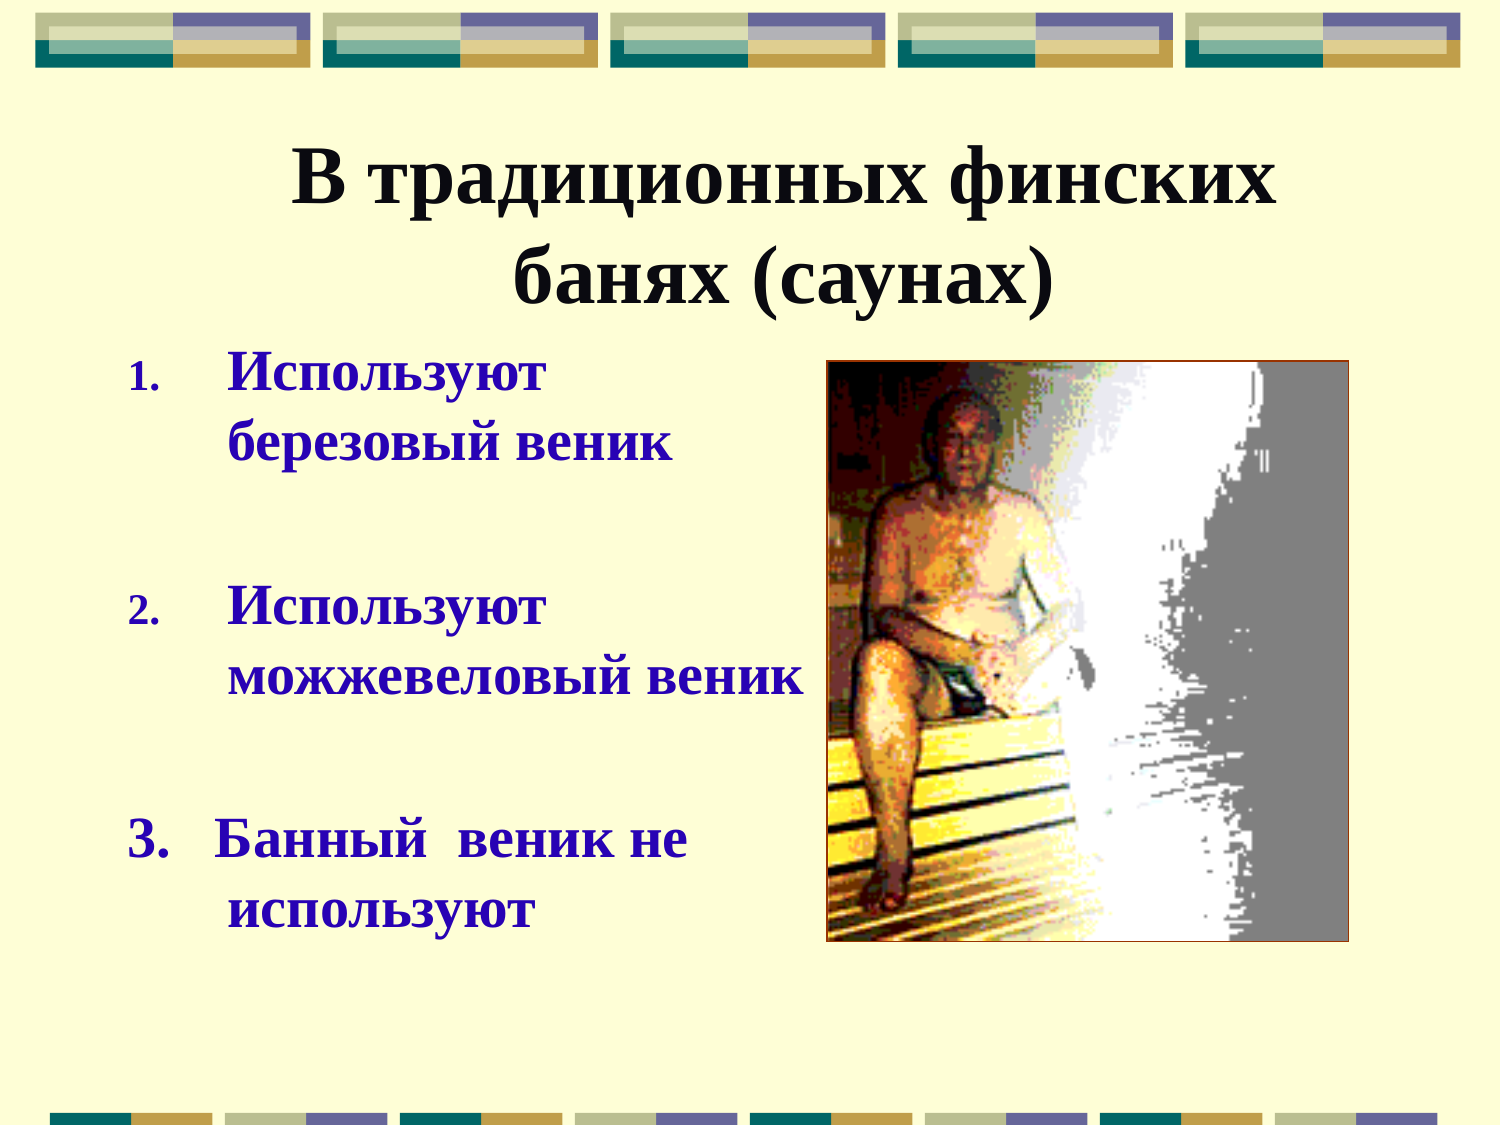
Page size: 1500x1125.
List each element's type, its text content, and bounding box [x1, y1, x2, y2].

picture [827, 361, 1348, 941]
title В традиционных финских банях (саунах) [182, 136, 1386, 303]
list Используют березовый веник Используют можжевеловый веник 3. Банный веник не используют [112, 324, 845, 1001]
